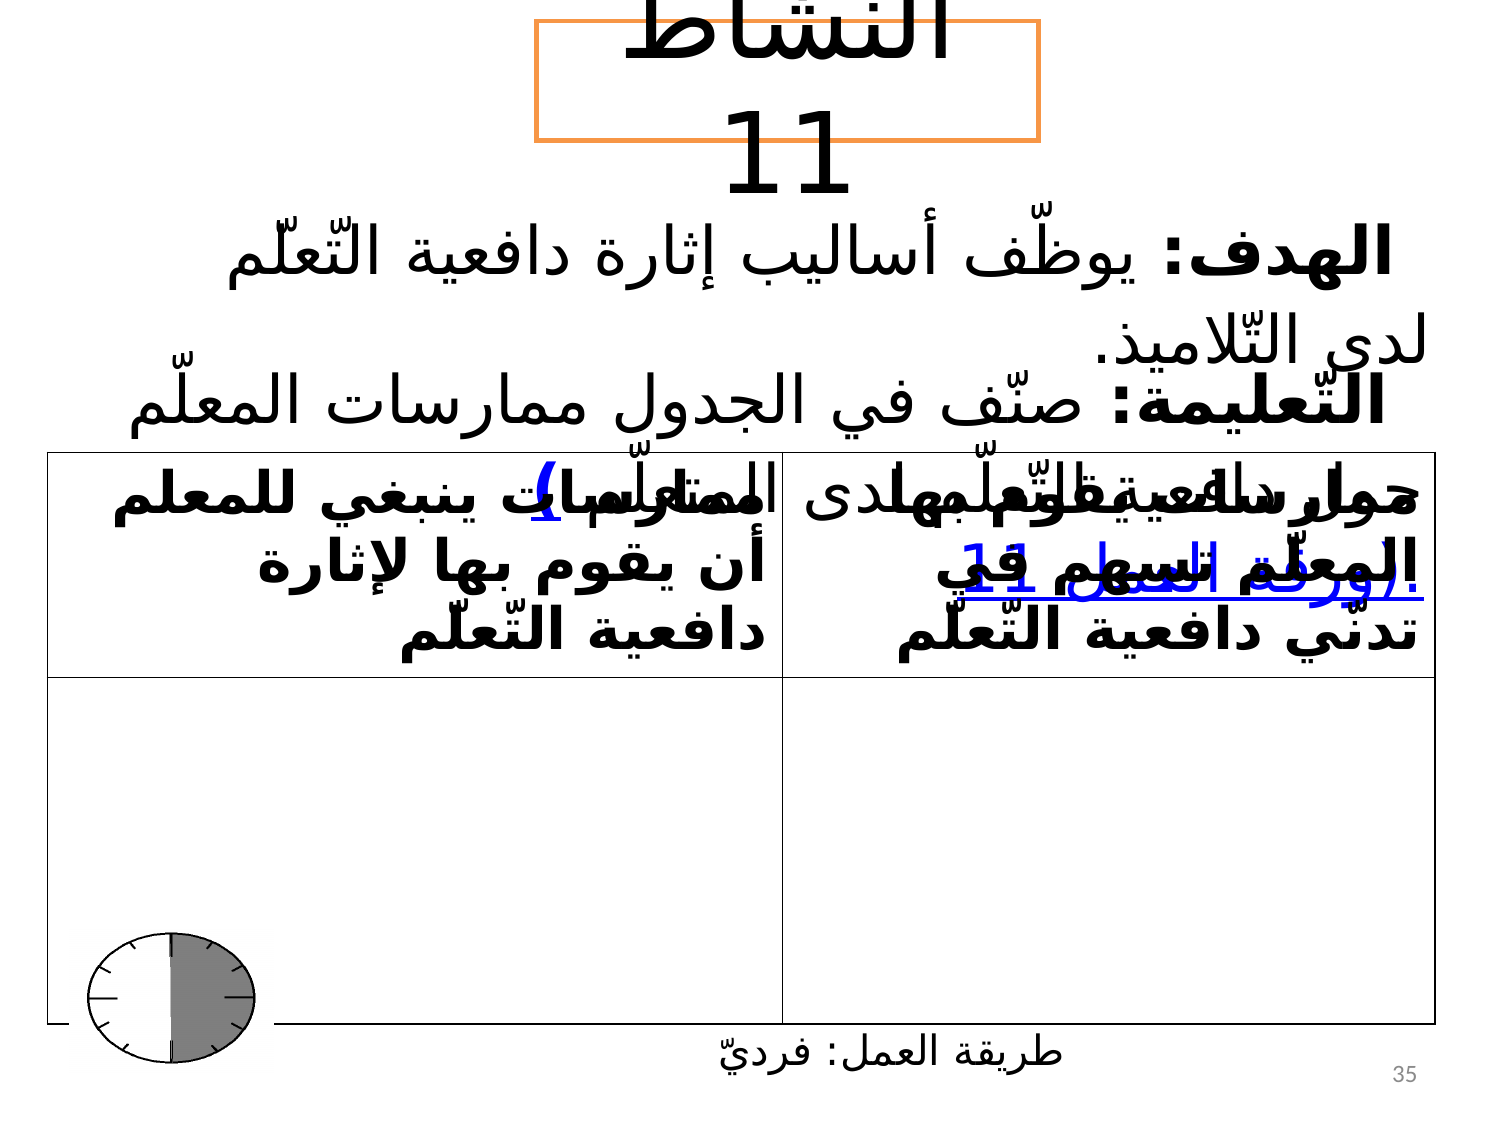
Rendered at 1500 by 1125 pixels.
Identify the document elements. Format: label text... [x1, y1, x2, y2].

text_box الهدف: يوظّف أساليب إثارة دافعية التّعلّم لدى التّلاميذ. [158, 154, 1446, 520]
picture [69, 927, 274, 1073]
table_header ممارسات ينبغي للمعلم أن يقوم بها لإثارة دافعية التّعلّم [48, 453, 782, 677]
table_header ممارسات يقوم بها المعلّم تسهم في تدنّي دافعية التّعلّم [783, 453, 1434, 677]
text_box [29, 404, 52, 580]
slide_number 35 [1382, 1050, 1426, 1096]
text_box النّشاط 11 [534, 19, 1041, 143]
table_cell [48, 678, 782, 1023]
table_cell [783, 678, 1434, 1023]
text_box التّعليمة: صنّف في الجدول ممارسات المعلّم حول دافعية التّعلّم لدى المتعلّم (ورقة العمل 11). [52, 303, 1439, 614]
text_box طريقة العمل: فرديّ [501, 1025, 1282, 1081]
